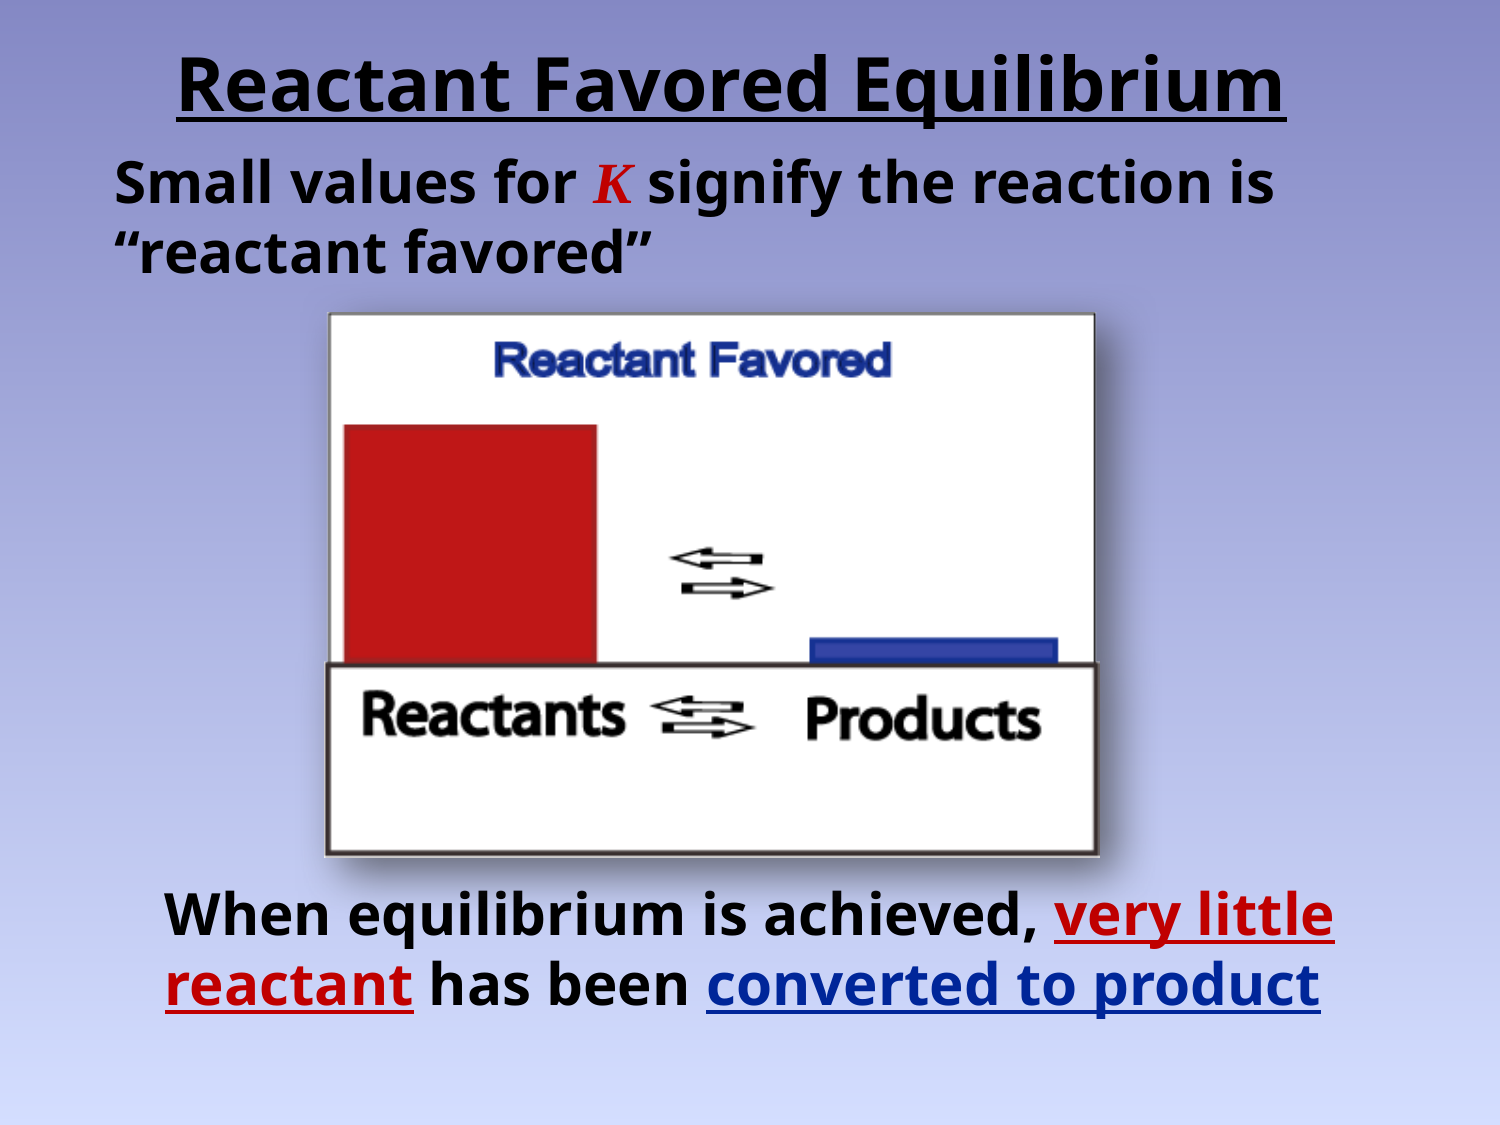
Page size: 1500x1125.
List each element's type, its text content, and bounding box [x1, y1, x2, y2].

text_box Small values for K signify the reaction is “reactant favored” [99, 137, 1403, 293]
picture [324, 312, 1101, 859]
title Reactant Favored Equilibrium [74, 12, 1388, 151]
text_box When equilibrium is achieved, very little reactant has been converted to product [149, 869, 1353, 1025]
